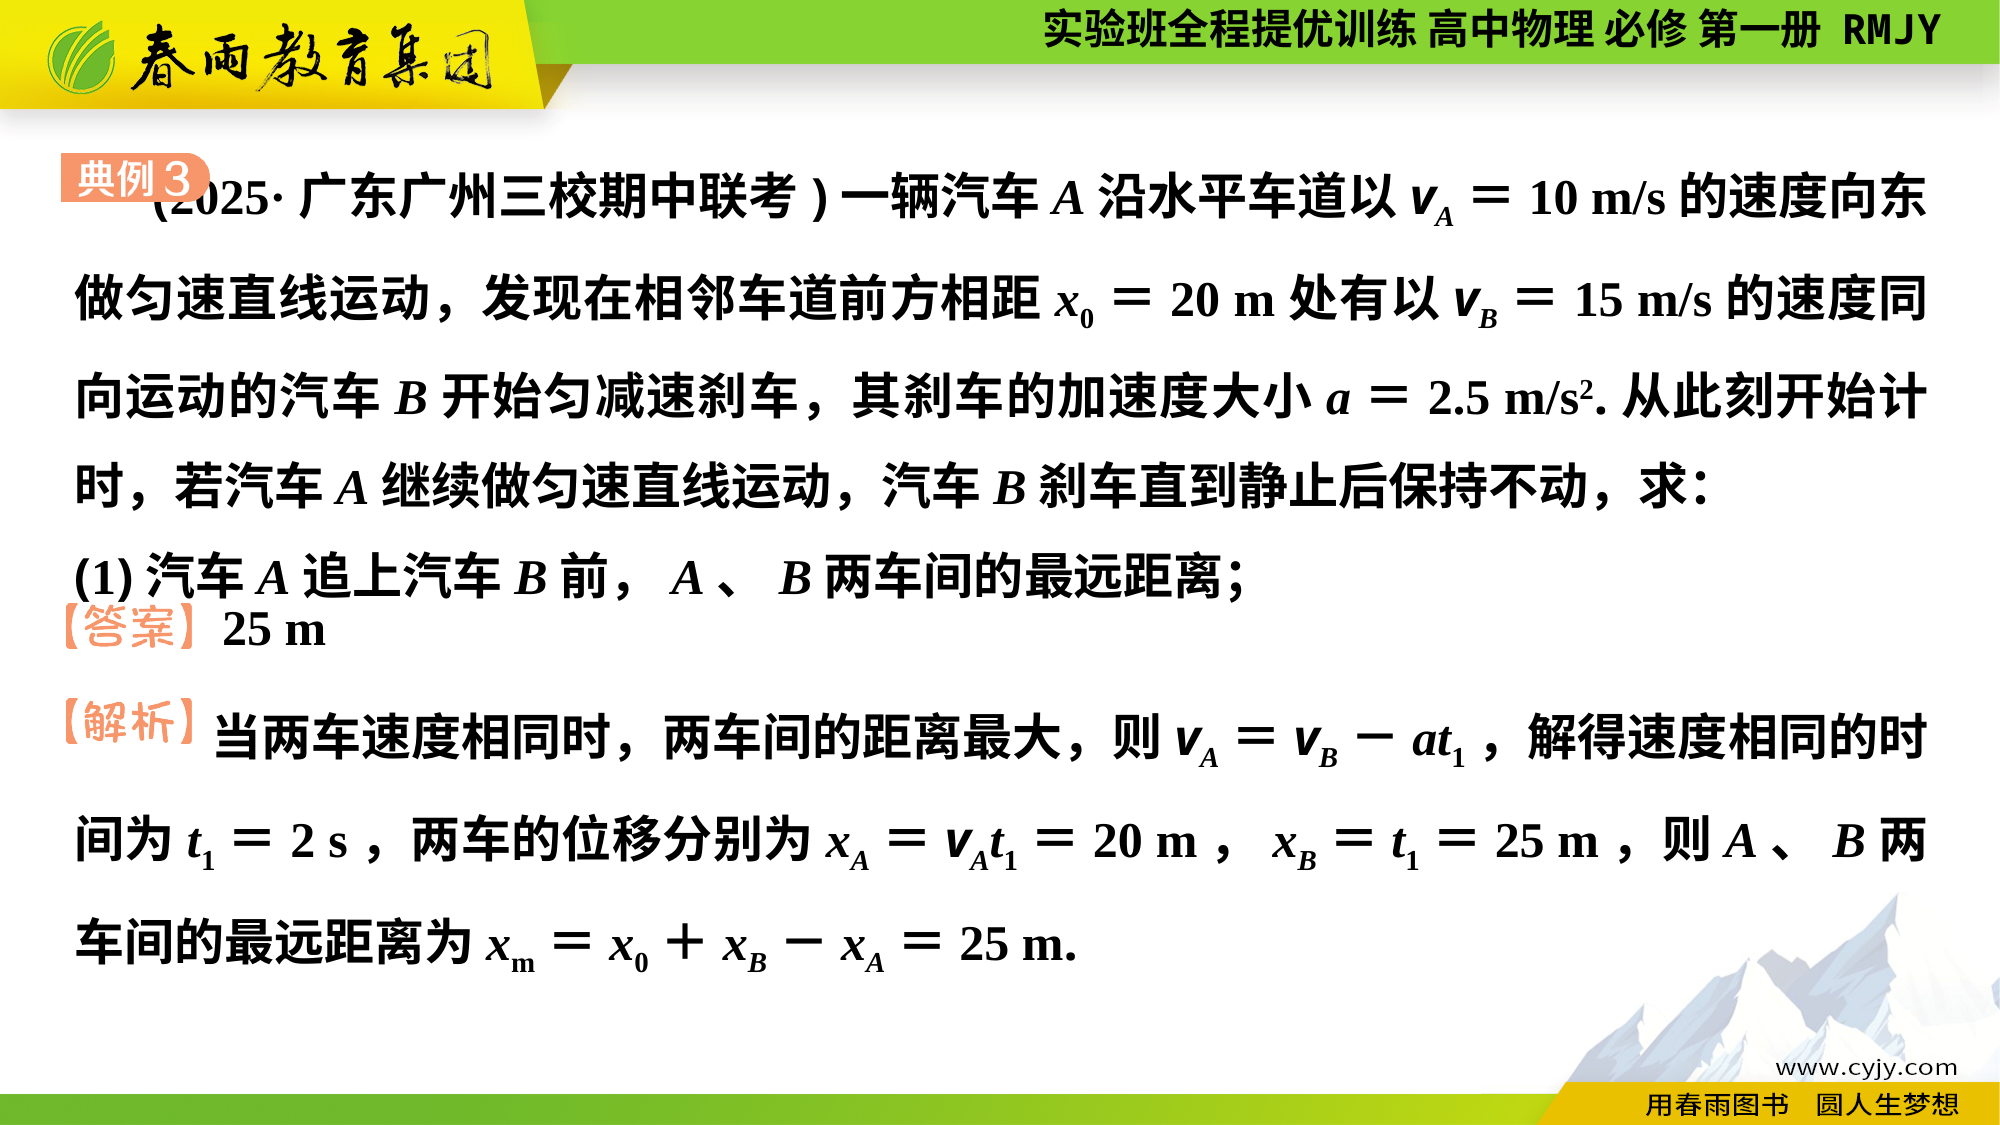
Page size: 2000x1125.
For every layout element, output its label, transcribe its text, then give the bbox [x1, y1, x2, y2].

picture [0, 0, 2000, 1125]
list (2025·广东广州三校期中联考)一辆汽车A沿水平车道以vA＝10 m/s的速度向东做匀速直线运动，发现在相邻车道前方相距x0＝20 m处有以vB＝15 m/s的速度同向运动的汽车B开始匀减速刹车，其刹车的加速度大小a＝2.5 m/s2.从此刻开始计时，若汽车A继续做匀速直线运动，汽车B刹车直到静止后保持不动，求： (1)汽车A追上汽车B前，A、B两车间的最远距离； [59, 122, 1944, 592]
text_box 25 m [207, 588, 342, 664]
